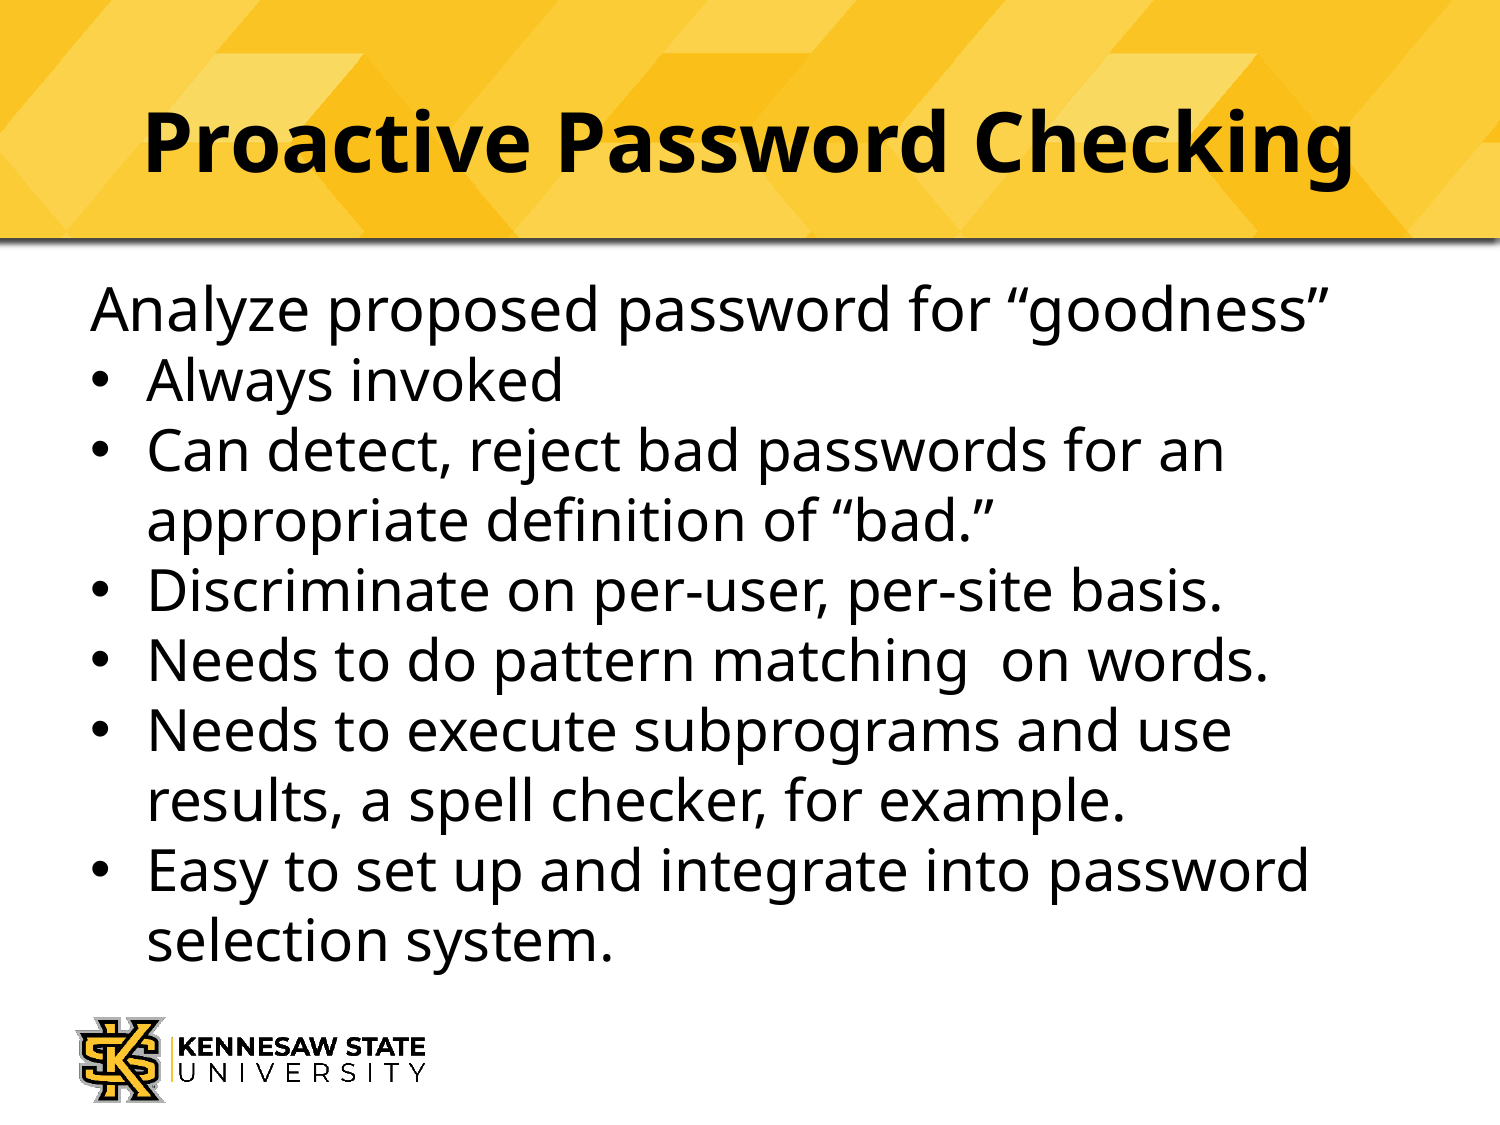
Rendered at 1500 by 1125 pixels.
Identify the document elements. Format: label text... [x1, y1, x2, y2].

title Proactive Password Checking [75, 45, 1425, 233]
picture [75, 1017, 425, 1103]
picture [0, 0, 1500, 251]
list Analyze proposed password for “goodness” Always invoked Can detect, reject bad passwords for an appropriate definition of “bad.” Discriminate on per-user, per-site basis. Needs to do pattern matching on words. Needs to execute subprograms and use results, a spell checker, for example. Easy to set up and integrate into password selection system. [75, 262, 1425, 1005]
